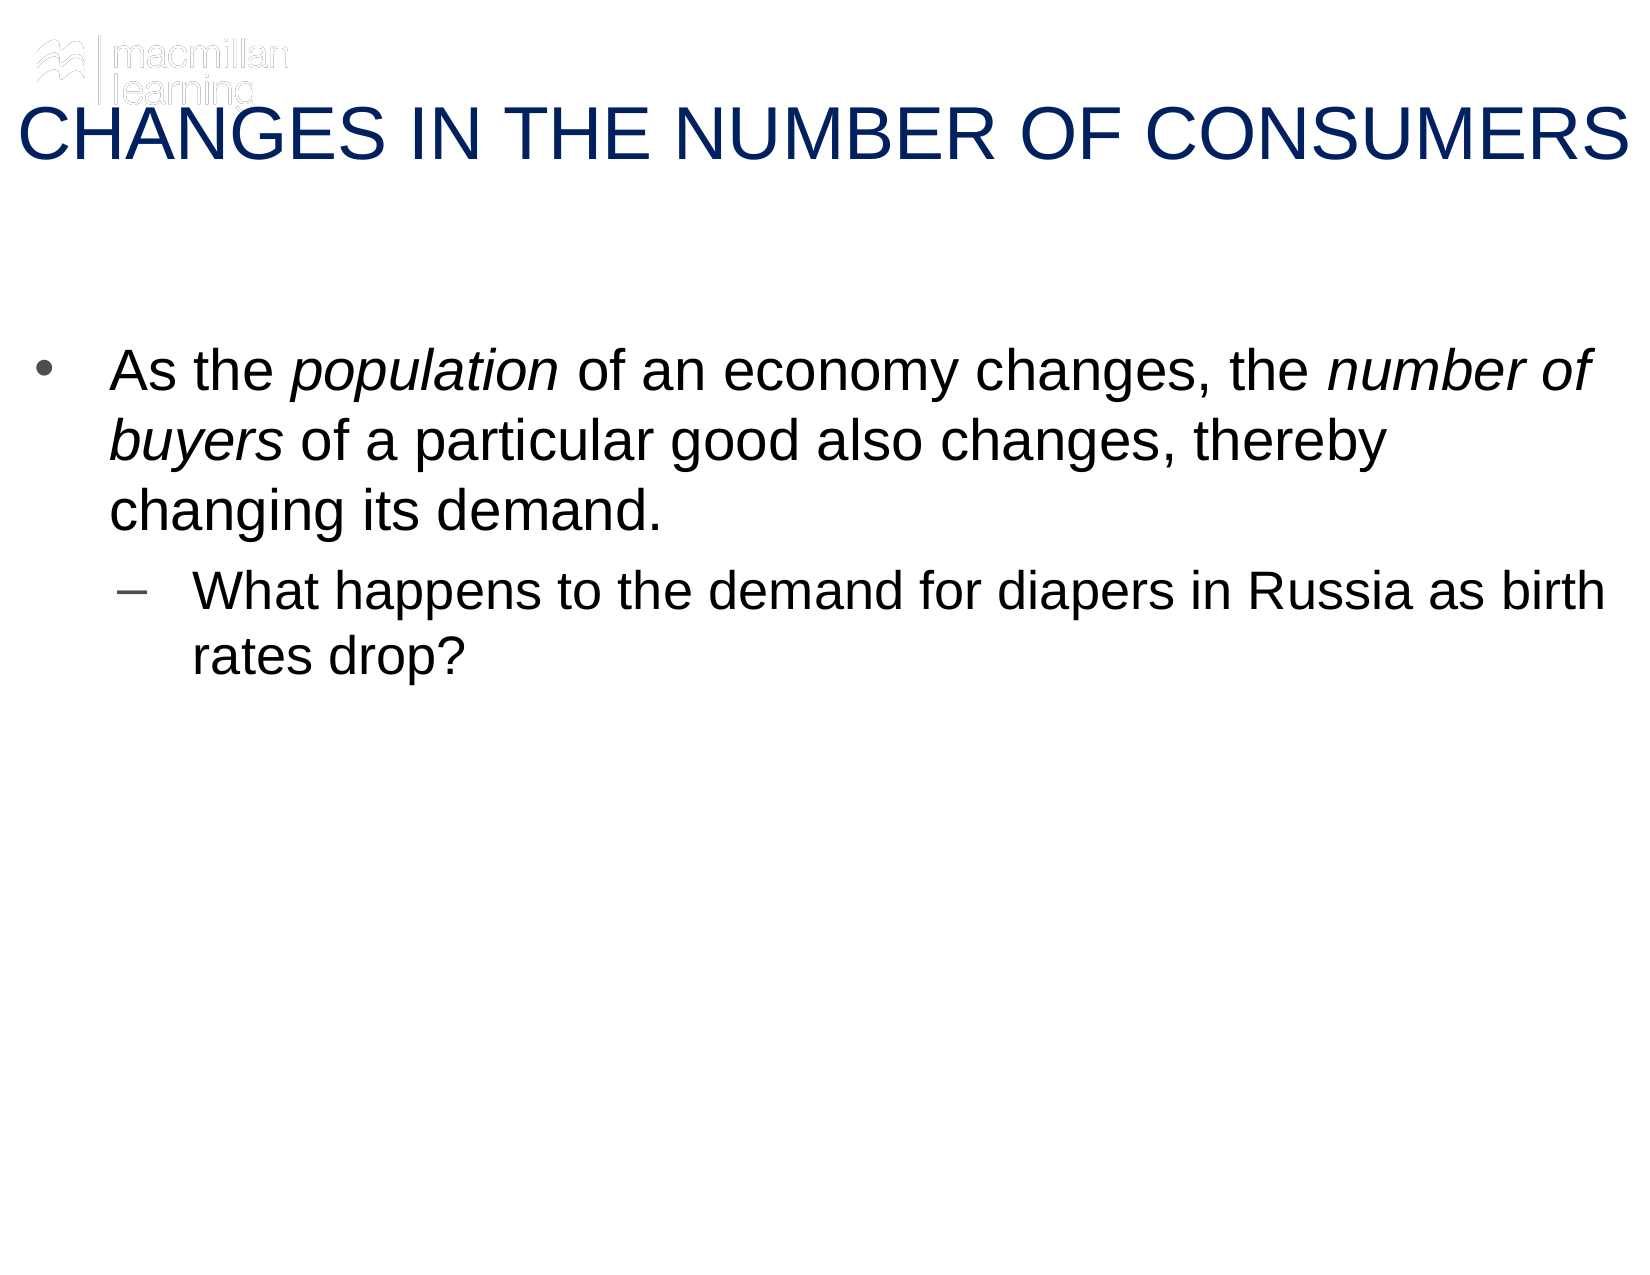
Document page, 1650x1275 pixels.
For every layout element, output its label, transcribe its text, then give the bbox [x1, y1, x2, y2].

list As the population of an economy changes, the number of buyers of a particular good also changes, thereby changing its demand. What happens to the demand for diapers in Russia as birth rates drop? [19, 317, 1628, 701]
picture [37, 35, 288, 62]
title CHANGES IN THE NUMBER OF CONSUMERS [0, 62, 1650, 197]
